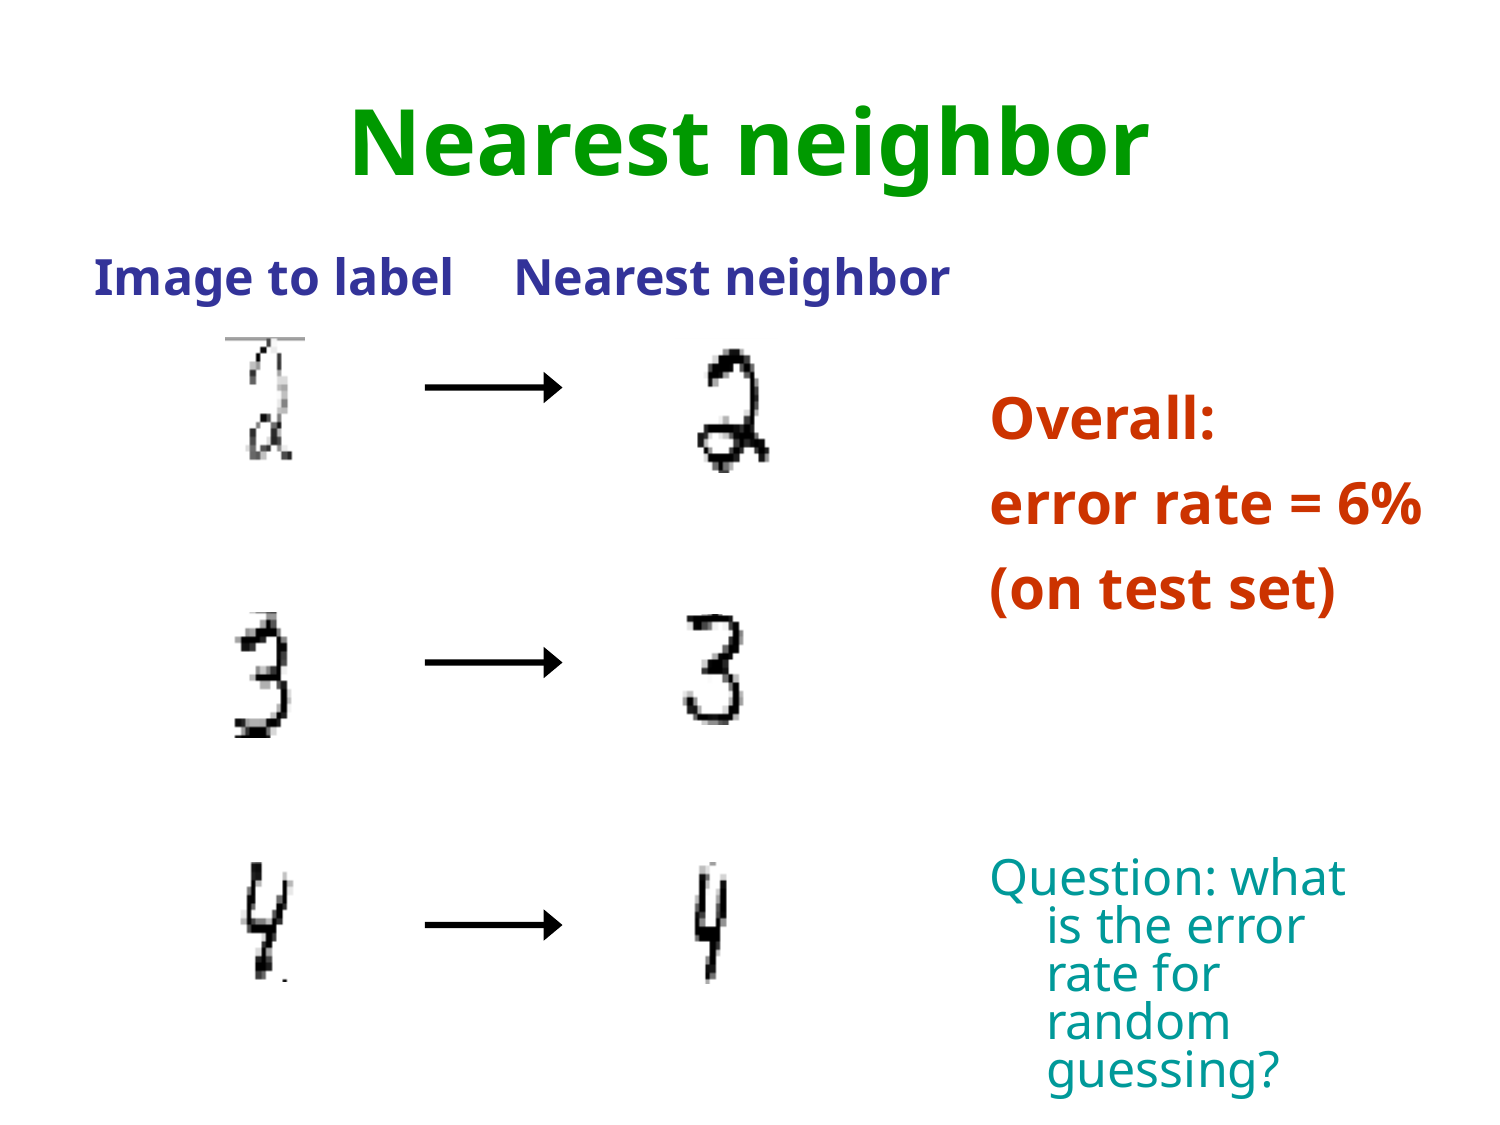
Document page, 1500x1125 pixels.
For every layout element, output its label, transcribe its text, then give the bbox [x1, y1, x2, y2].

text_box Nearest neighbor [442, 249, 1023, 313]
text_box [424, 652, 563, 673]
picture [224, 612, 299, 738]
picture [224, 337, 305, 478]
text_box Question: what is the error rate for random guessing? [975, 849, 1400, 1105]
picture [674, 337, 778, 474]
text_box Overall: error rate = 6% (on test set) [975, 387, 1463, 629]
text_box Image to label [23, 249, 442, 313]
picture [662, 862, 751, 984]
title Nearest neighbor [74, 44, 1426, 233]
picture [674, 614, 751, 726]
picture [237, 862, 301, 982]
text_box [424, 914, 563, 936]
text_box [424, 377, 563, 398]
